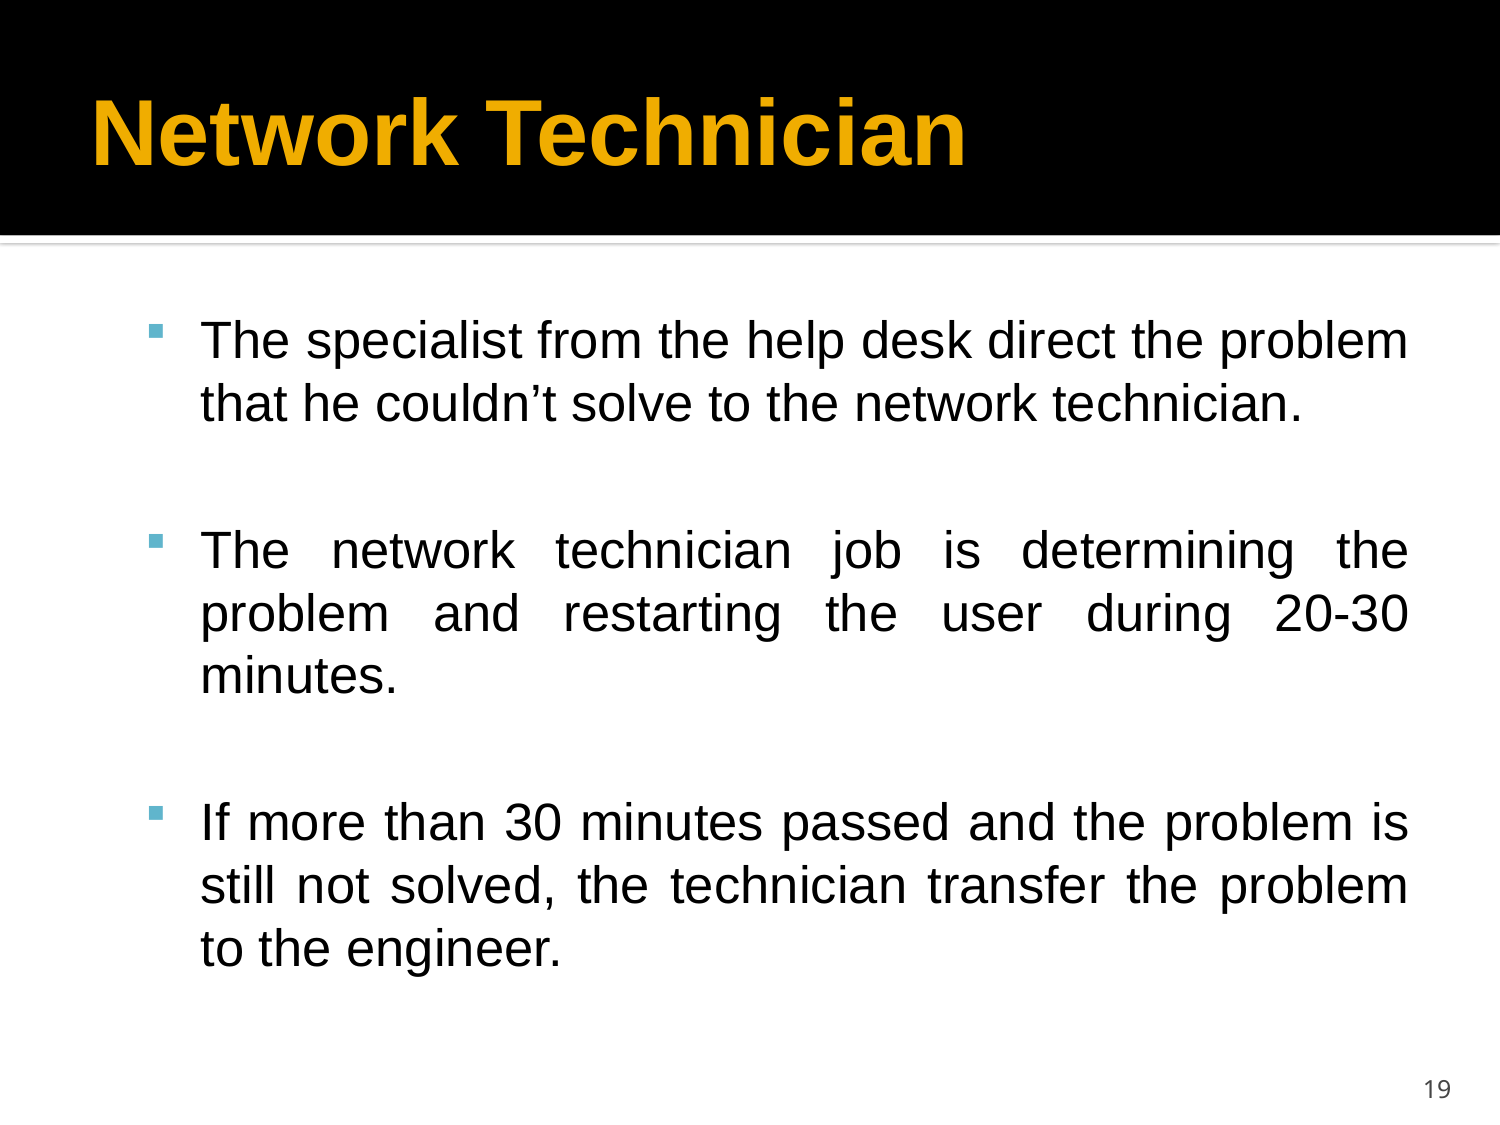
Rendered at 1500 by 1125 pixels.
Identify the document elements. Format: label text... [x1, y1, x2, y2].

slide_number 19 [1345, 1062, 1467, 1108]
list The specialist from the help desk direct the problem that he couldn’t solve to the network technician. The network technician job is determining the problem and restarting the user during 20-30 minutes. If more than 30 minutes passed and the problem is still not solved, the technician transfer the problem to the engineer. [75, 291, 1425, 1050]
title Network Technician [75, 25, 1425, 231]
